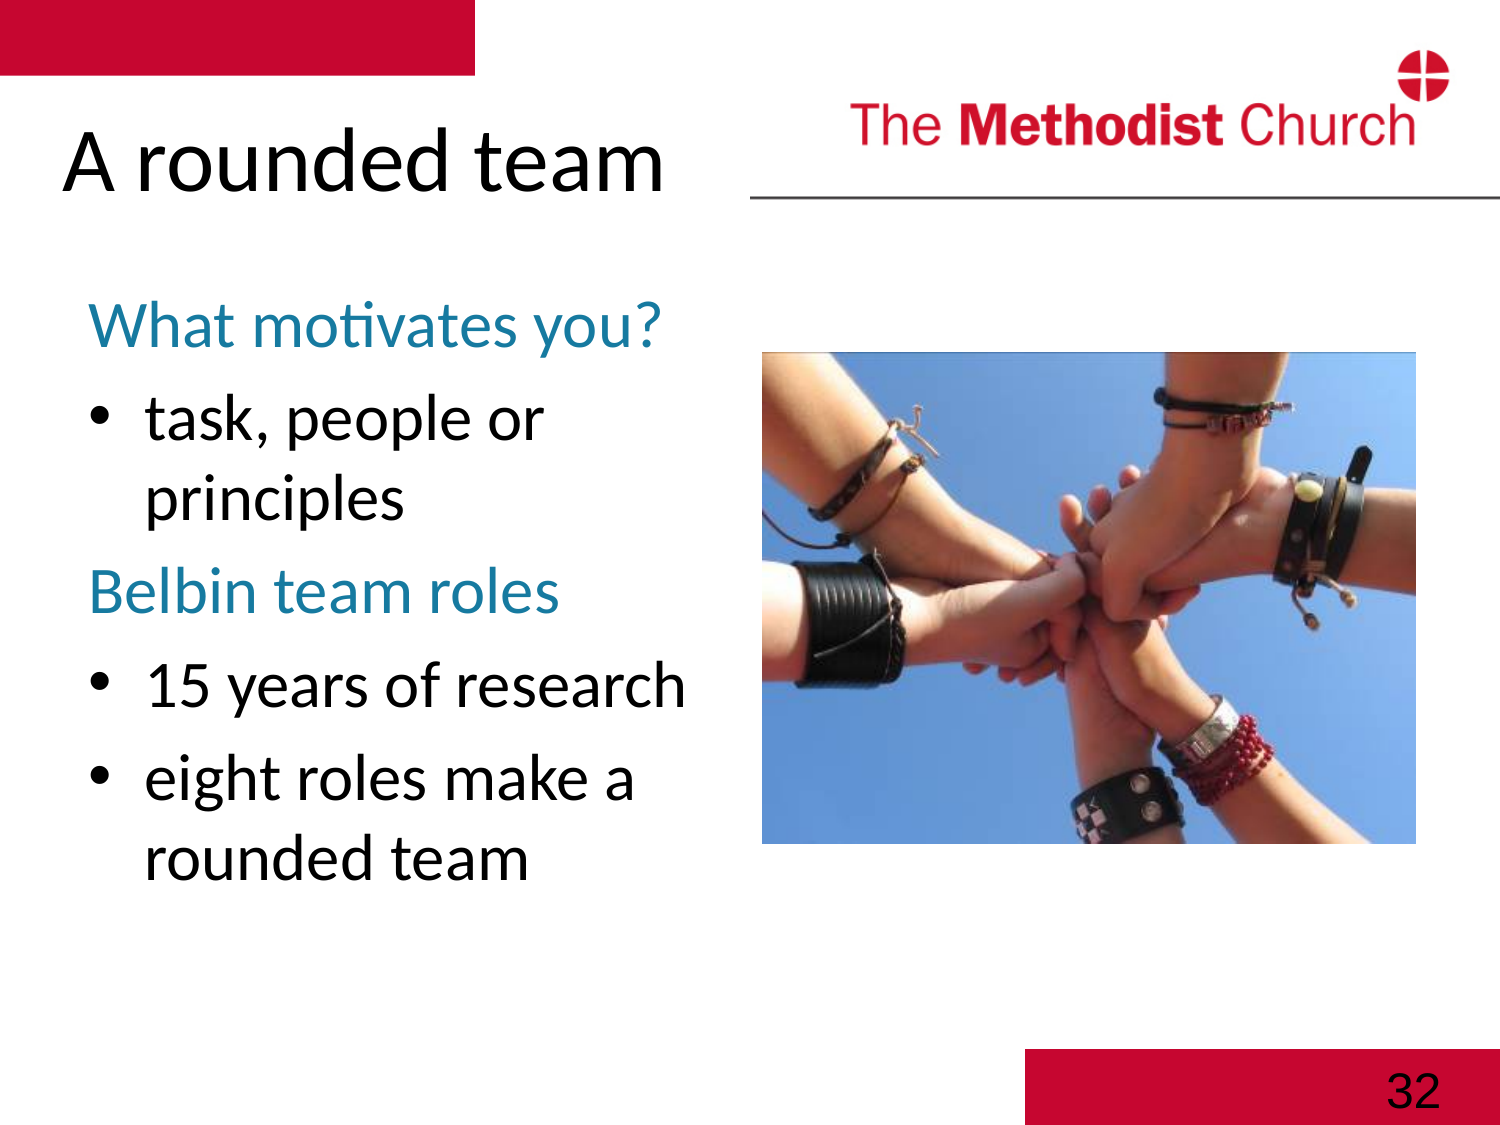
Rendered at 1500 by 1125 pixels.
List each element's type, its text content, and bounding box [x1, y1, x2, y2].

slide_number 32 [1371, 1051, 1490, 1125]
list What motivates you? task, people or principles Belbin team roles 15 years of research eight roles make a rounded team [73, 273, 727, 1077]
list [762, 351, 1416, 844]
title A rounded team [0, 92, 937, 249]
picture [750, 0, 1500, 216]
